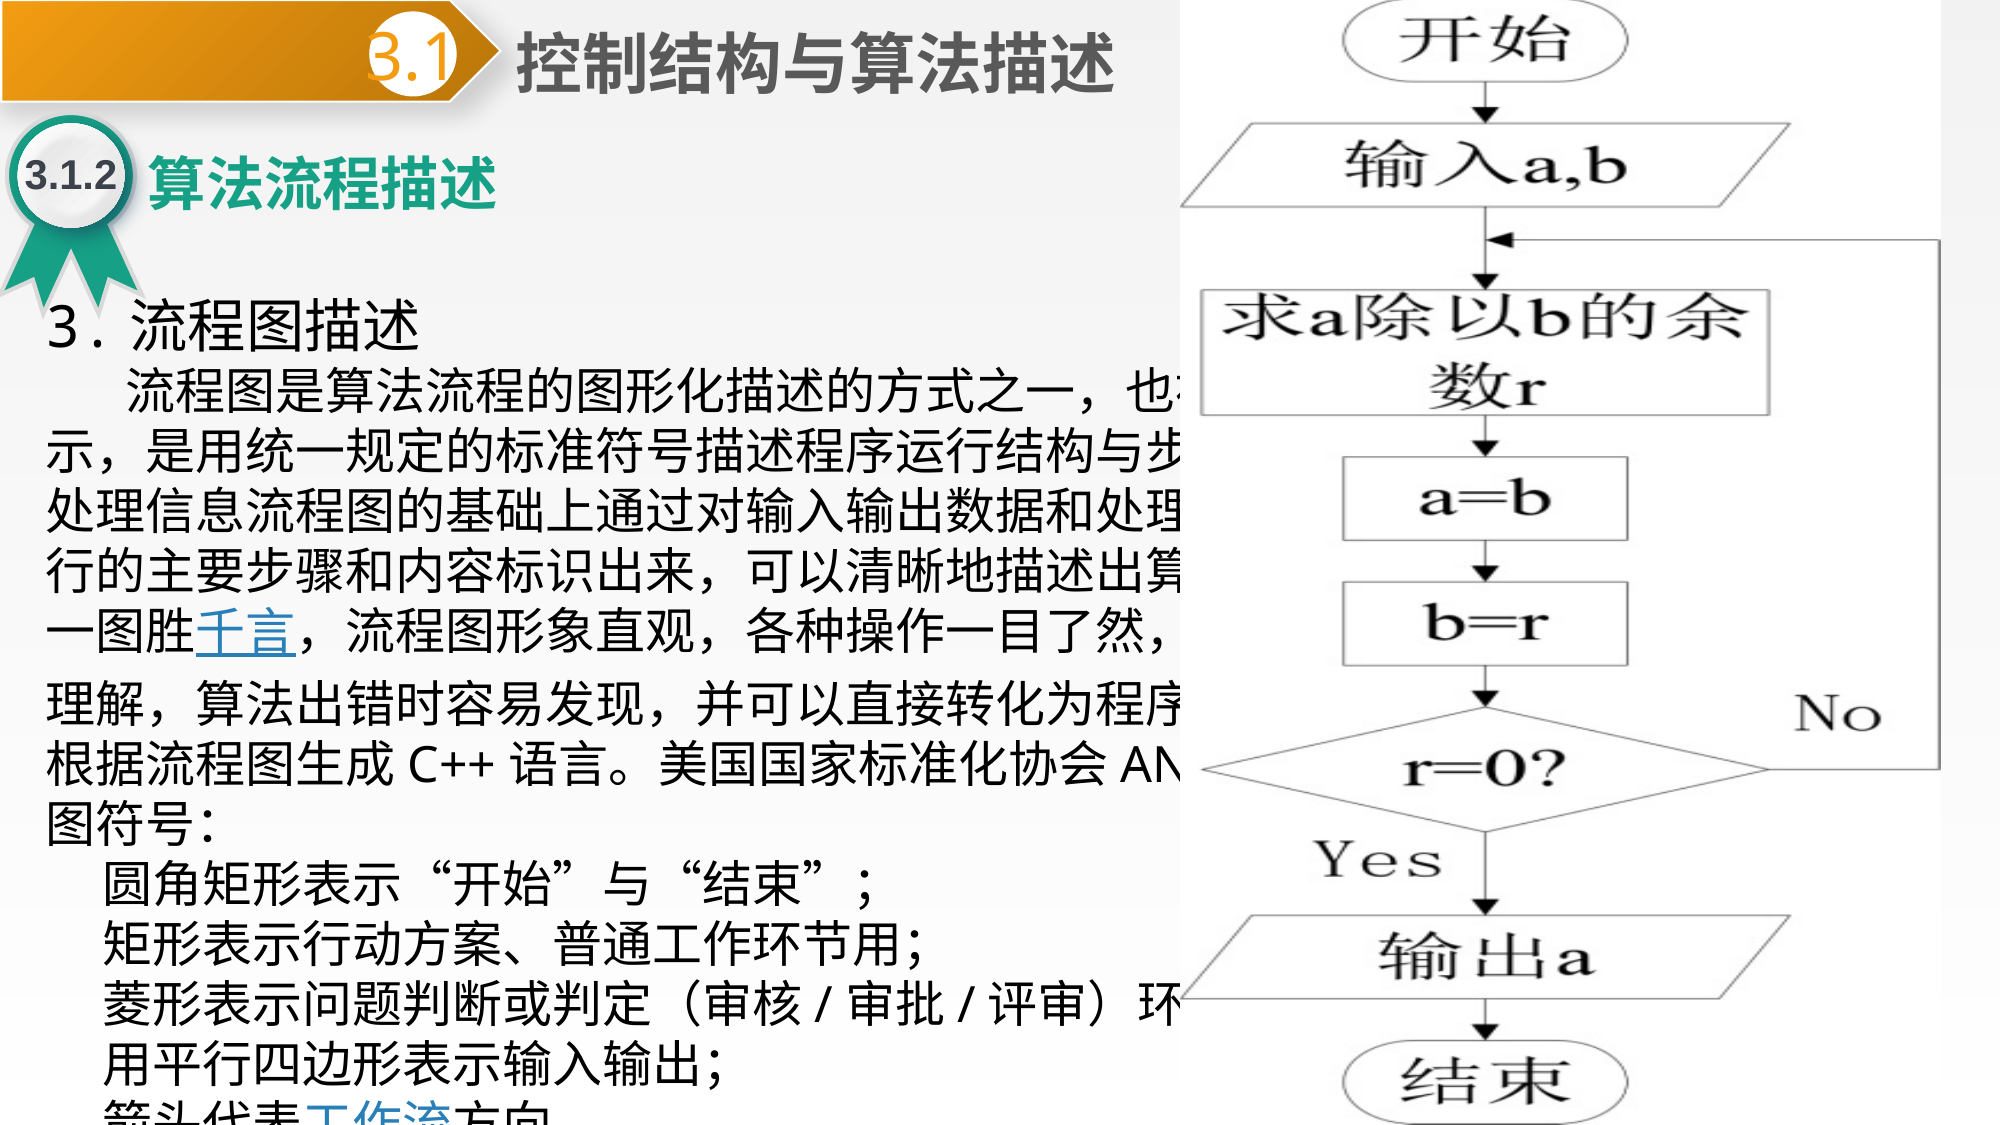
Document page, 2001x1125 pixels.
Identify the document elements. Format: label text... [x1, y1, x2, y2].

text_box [1, 0, 1180, 102]
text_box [0, 112, 582, 314]
text_box 3.流程图描述 流程图是算法流程的图形化描述的方式之一，也被称为程序框图，如图3-4所示，是用统一规定的标准符号描述程序运行结构与步骤的图形表示。流程图是在处理信息流程图的基础上通过对输入输出数据和处理过程的详细分析，将程序运行的主要步骤和内容标识出来，可以清晰地描述出算法的思路和过程。俗话说：一图胜千言，流程图形象直观，各种操作一目了然，不会产生“歧义性”，便于理解，算法出错时容易发现，并可以直接转化为程序，如Raptor语言可以直接根据流程图生成C++语言。美国国家标准化协会ANSI曾规定了一些常用的流程图符号： 圆角矩形表示“开始”与“结束”； 矩形表示行动方案、普通工作环节用； 菱形表示问题判断或判定（审核/审批/评审）环节； 用平行四边形表示输入输出； 箭头代表工作流方向。 [30, 282, 1180, 1125]
picture [1180, 0, 1941, 1125]
